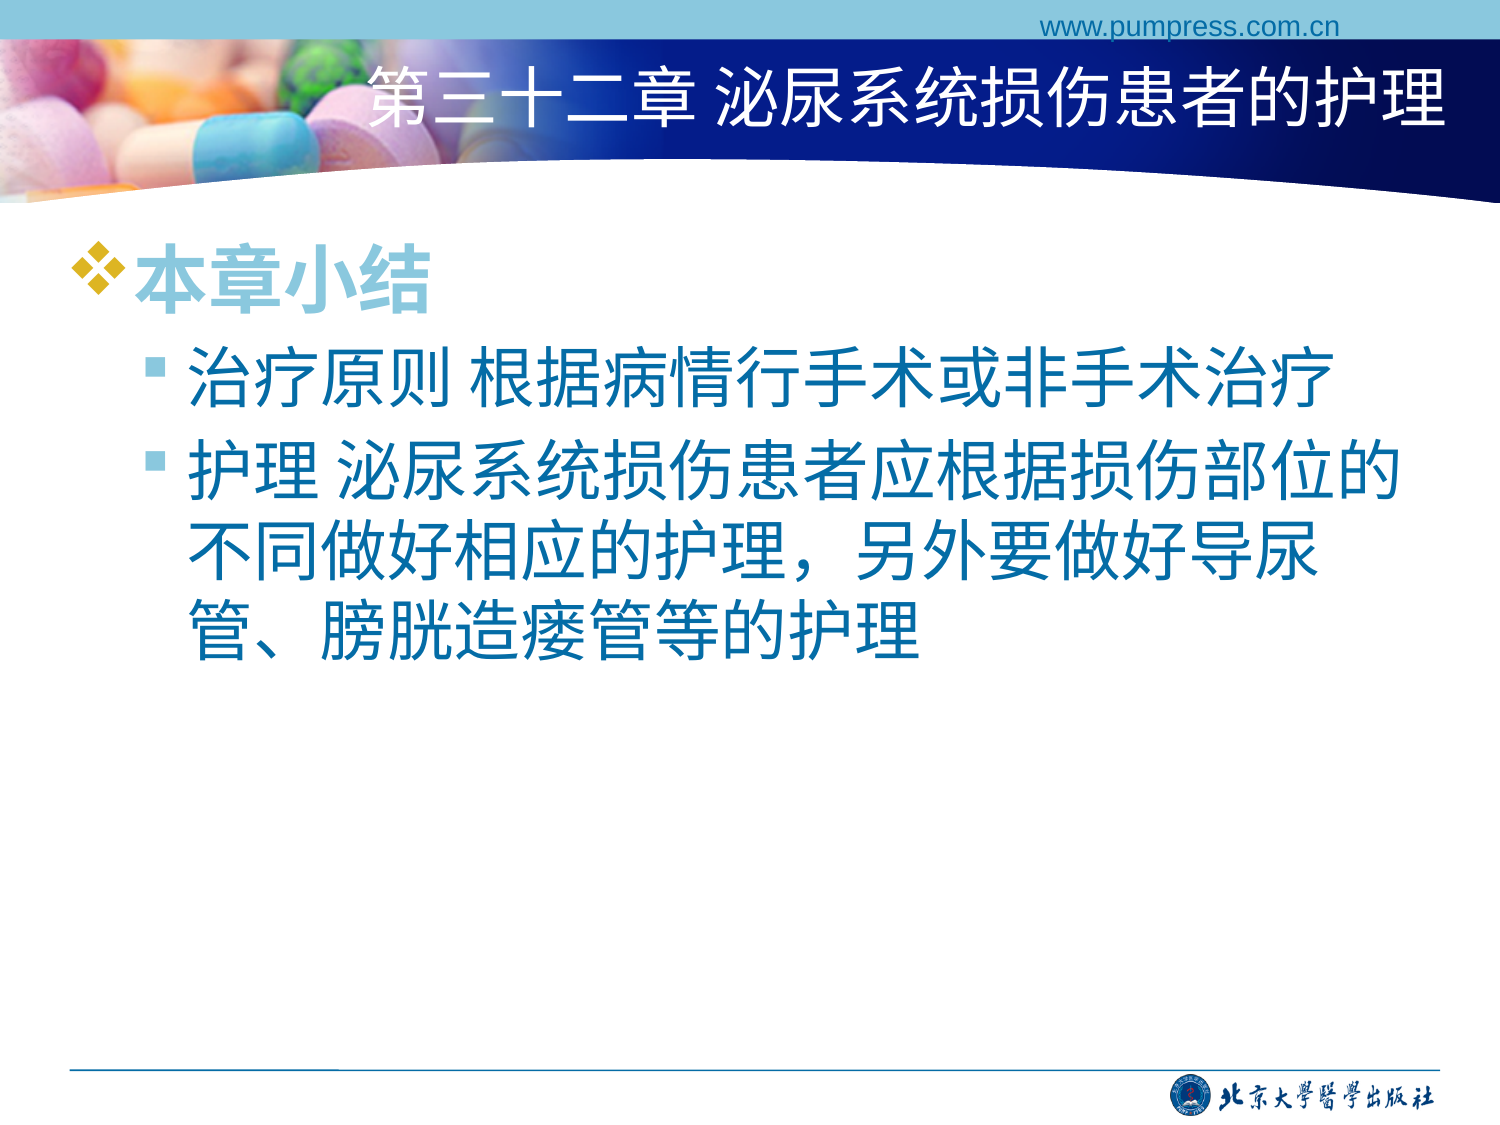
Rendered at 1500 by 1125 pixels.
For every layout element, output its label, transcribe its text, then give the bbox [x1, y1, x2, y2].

slide_number www.pumpress.com.cn [1025, 0, 1463, 38]
picture [1170, 1074, 1436, 1118]
title 第三十二章 泌尿系统损伤患者的护理 [137, 49, 1463, 143]
list 本章小结 治疗原则 根据病情行手术或非手术治疗 护理 泌尿系统损伤患者应根据损伤部位的不同做好相应的护理，另外要做好导尿管、膀胱造瘘管等的护理 [49, 224, 1463, 1026]
picture [0, 40, 1500, 203]
